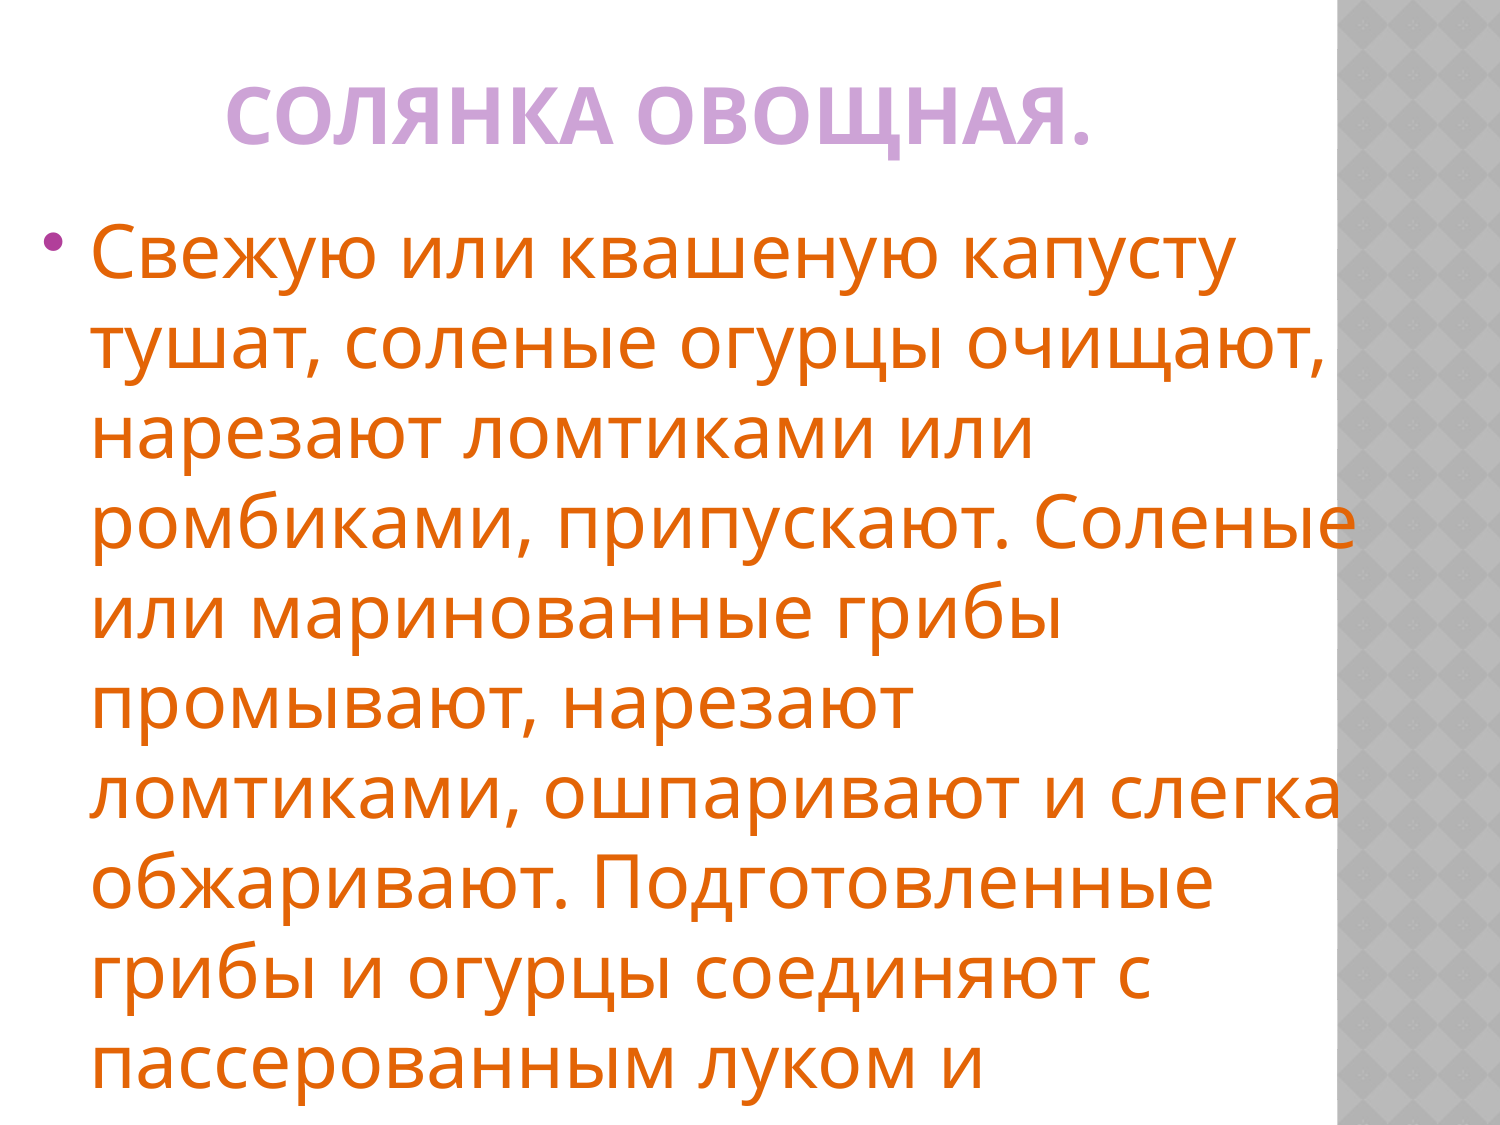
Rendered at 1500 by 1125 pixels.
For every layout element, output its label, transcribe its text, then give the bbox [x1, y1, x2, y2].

list Свежую или квашеную капусту тушат, соленые огурцы очищают, нарезают ломтиками или ромбиками, припускают. Соленые или маринованные грибы промывают, нарезают ломтиками, ошпаривают и слегка обжаривают. Подготовленные грибы и огурцы соединяют с пассерованным луком и каперсами. [29, 196, 1377, 1106]
title Солянка овощная. [75, 52, 1263, 161]
